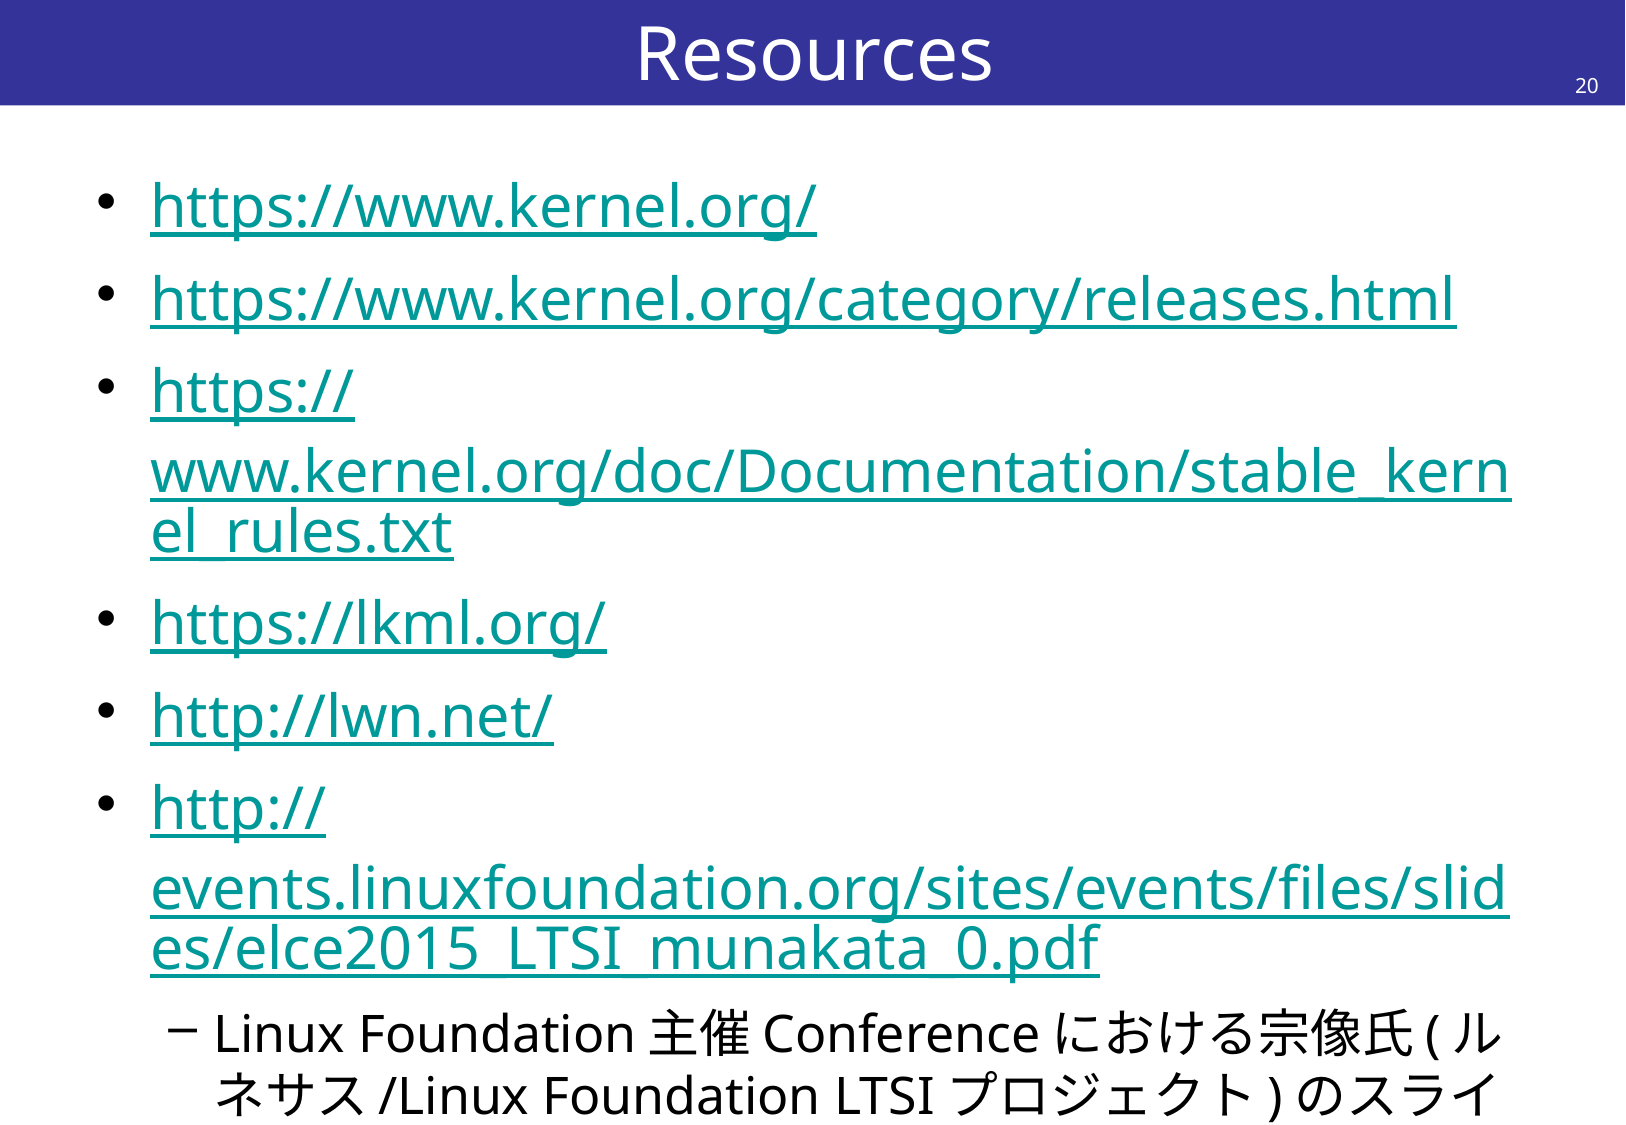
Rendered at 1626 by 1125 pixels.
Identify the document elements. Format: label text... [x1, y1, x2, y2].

title Resources [83, 0, 1546, 102]
list https://www.kernel.org/ https://www.kernel.org/category/releases.html https://www.kernel.org/doc/Documentation/stable_kernel_rules.txt https://lkml.org/ http://lwn.net/ http://events.linuxfoundation.org/sites/events/files/slides/elce2015_LTSI_munakata_0.pdf Linux Foundation主催Conferenceにおける宗像氏(ルネサス/Linux Foundation LTSIプロジェクト)のスライド [81, 160, 1544, 1083]
slide_number 20 [1522, 65, 1614, 105]
